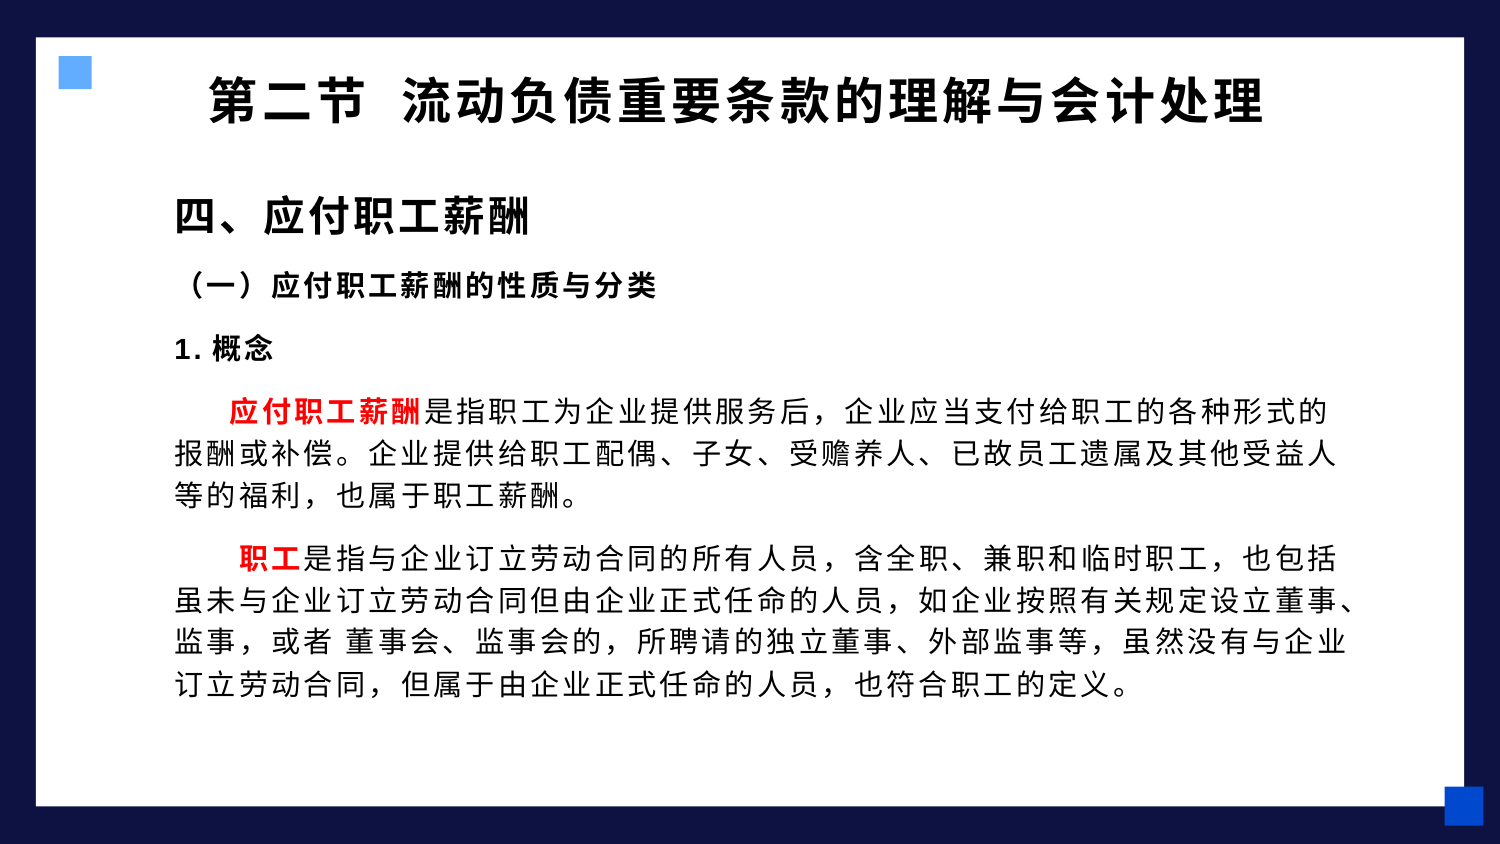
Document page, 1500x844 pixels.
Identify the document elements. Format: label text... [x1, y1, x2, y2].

title 第二节 流动负债重要条款的理解与会计处理 [141, 48, 1327, 138]
list 四、应付职工薪酬 （一）应付职工薪酬的性质与分类 1.概念 应付职工薪酬是指职工为企业提供服务后，企业应当支付给职工的各种形式的报酬或补偿。企业提供给职工配偶、子女、受赡养人、已故员工遗属及其他受益人等的福利，也属于职工薪酬。 职工是指与企业订立劳动合同的所有人员，含全职、兼职和临时职工，也包括虽未与企业订立劳动合同但由企业正式任命的人员，如企业按照有关规定设立董事、监事，或者 董事会、监事会的，所聘请的独立董事、外部监事等，虽然没有与企业订立劳动合同，但属于由企业正式任命的人员，也符合职工的定义。 [157, 179, 1376, 604]
